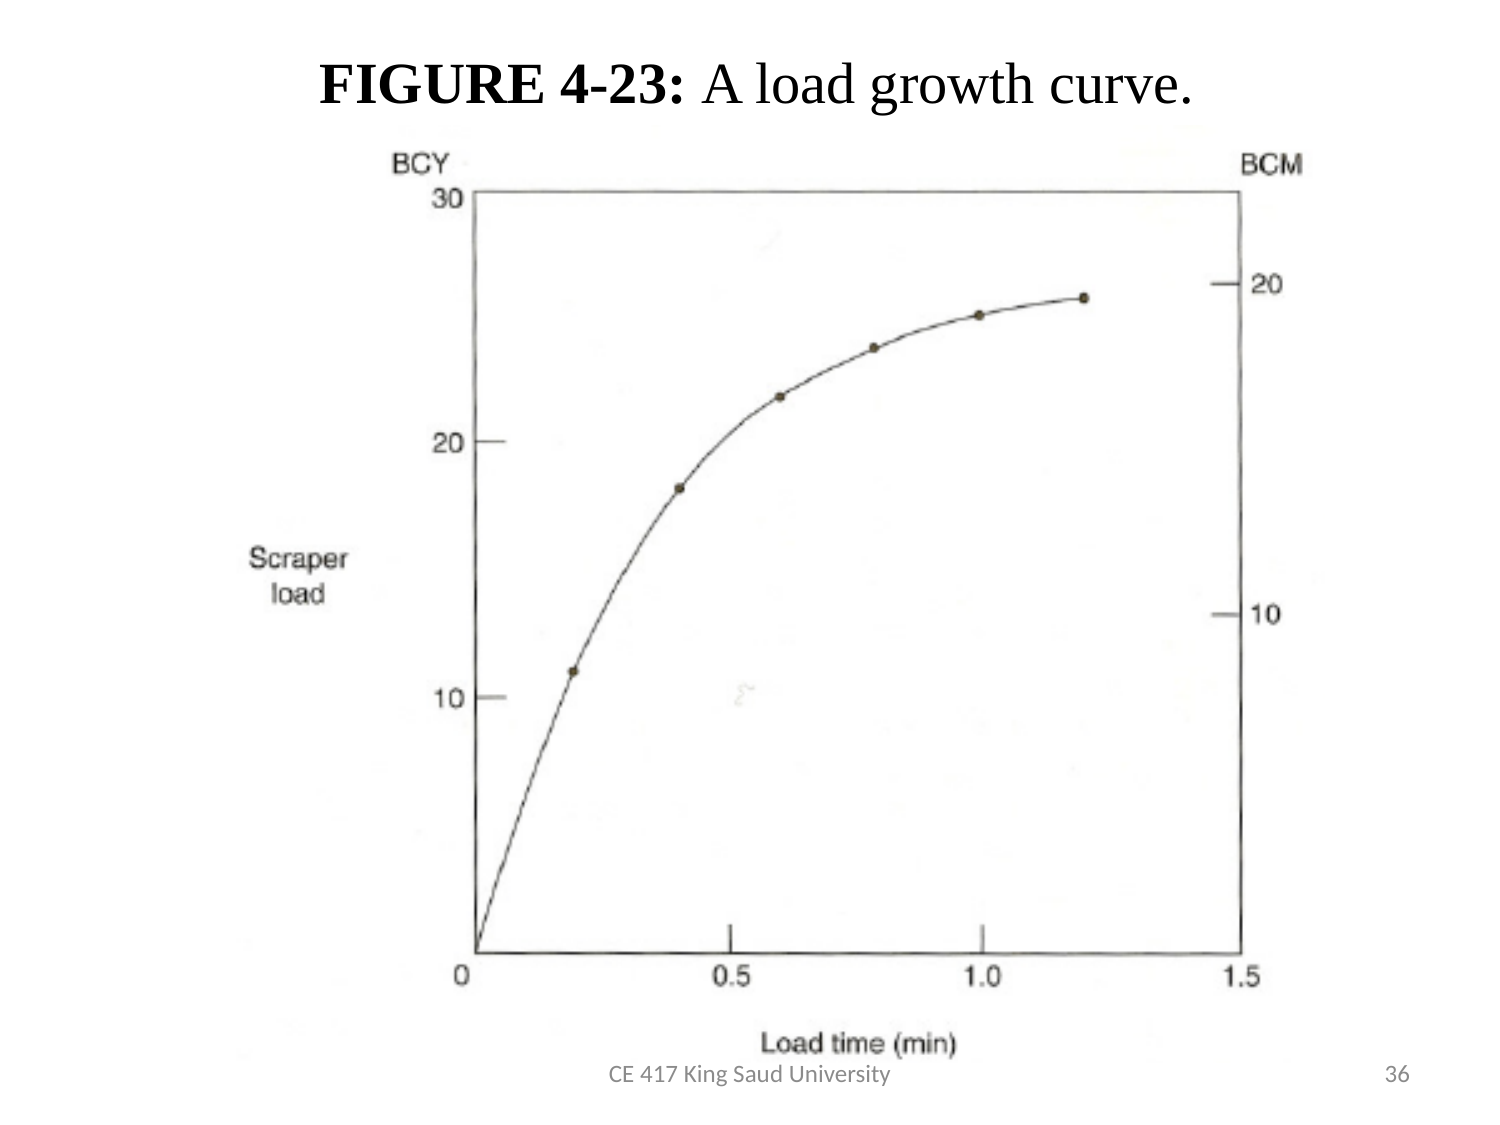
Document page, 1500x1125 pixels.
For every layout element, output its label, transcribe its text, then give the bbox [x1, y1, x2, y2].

slide_number 36 [1074, 1042, 1425, 1103]
picture [224, 124, 1326, 1063]
text_box FIGURE 4-23: A load growth curve. [304, 37, 1209, 123]
footer CE 417 King Saud University [512, 1072, 988, 1103]
